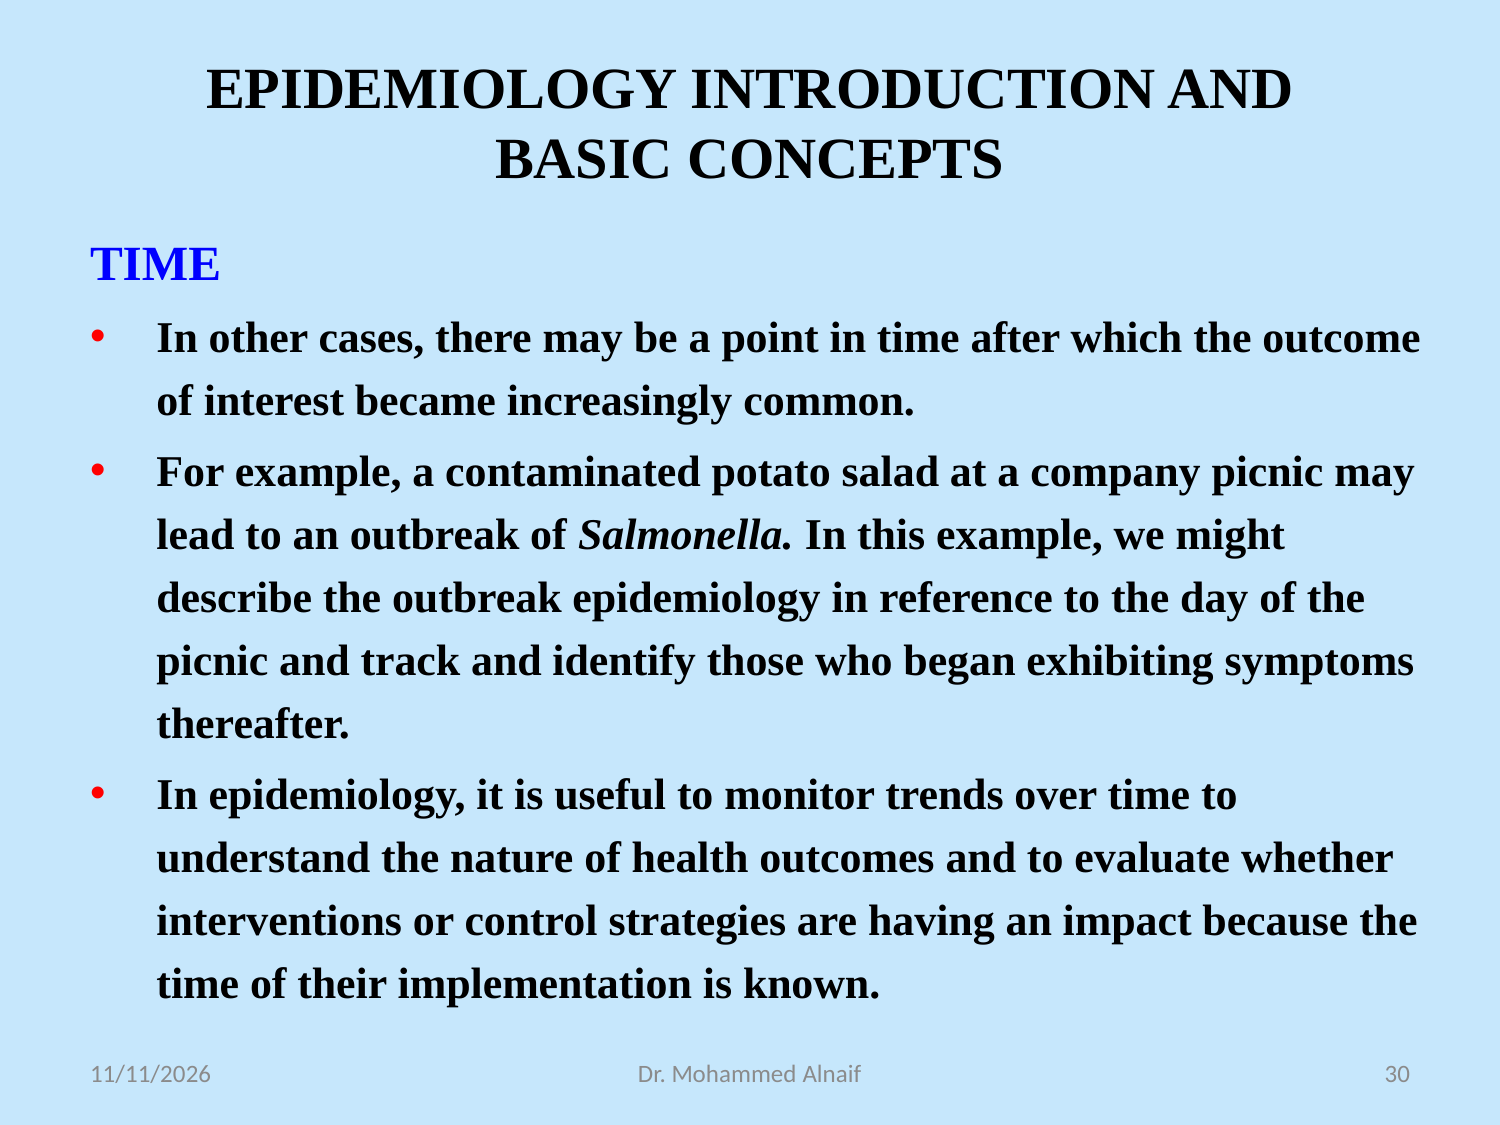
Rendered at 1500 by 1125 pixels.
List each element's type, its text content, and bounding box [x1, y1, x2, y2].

slide_number 30 [1074, 1042, 1425, 1103]
subtitle TIME In other cases, there may be a point in time after which the outcome of interest became increasingly common. For example, a contaminated potato salad at a company picnic may lead to an outbreak of Salmonella. In this example, we might describe the outbreak epidemiology in reference to the day of the picnic and track and identify those who began exhibiting symptoms thereafter. In epidemiology, it is useful to monitor trends over time to understand the nature of health outcomes and to evaluate whether interventions or control strategies are having an impact because the time of their implementation is known. [75, 212, 1463, 1025]
footer Dr. Mohammed Alnaif [512, 1042, 988, 1103]
title EPIDEMIOLOGY INTRODUCTION AND BASIC CONCEPTS [112, 66, 1388, 175]
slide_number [75, 1042, 425, 1103]
